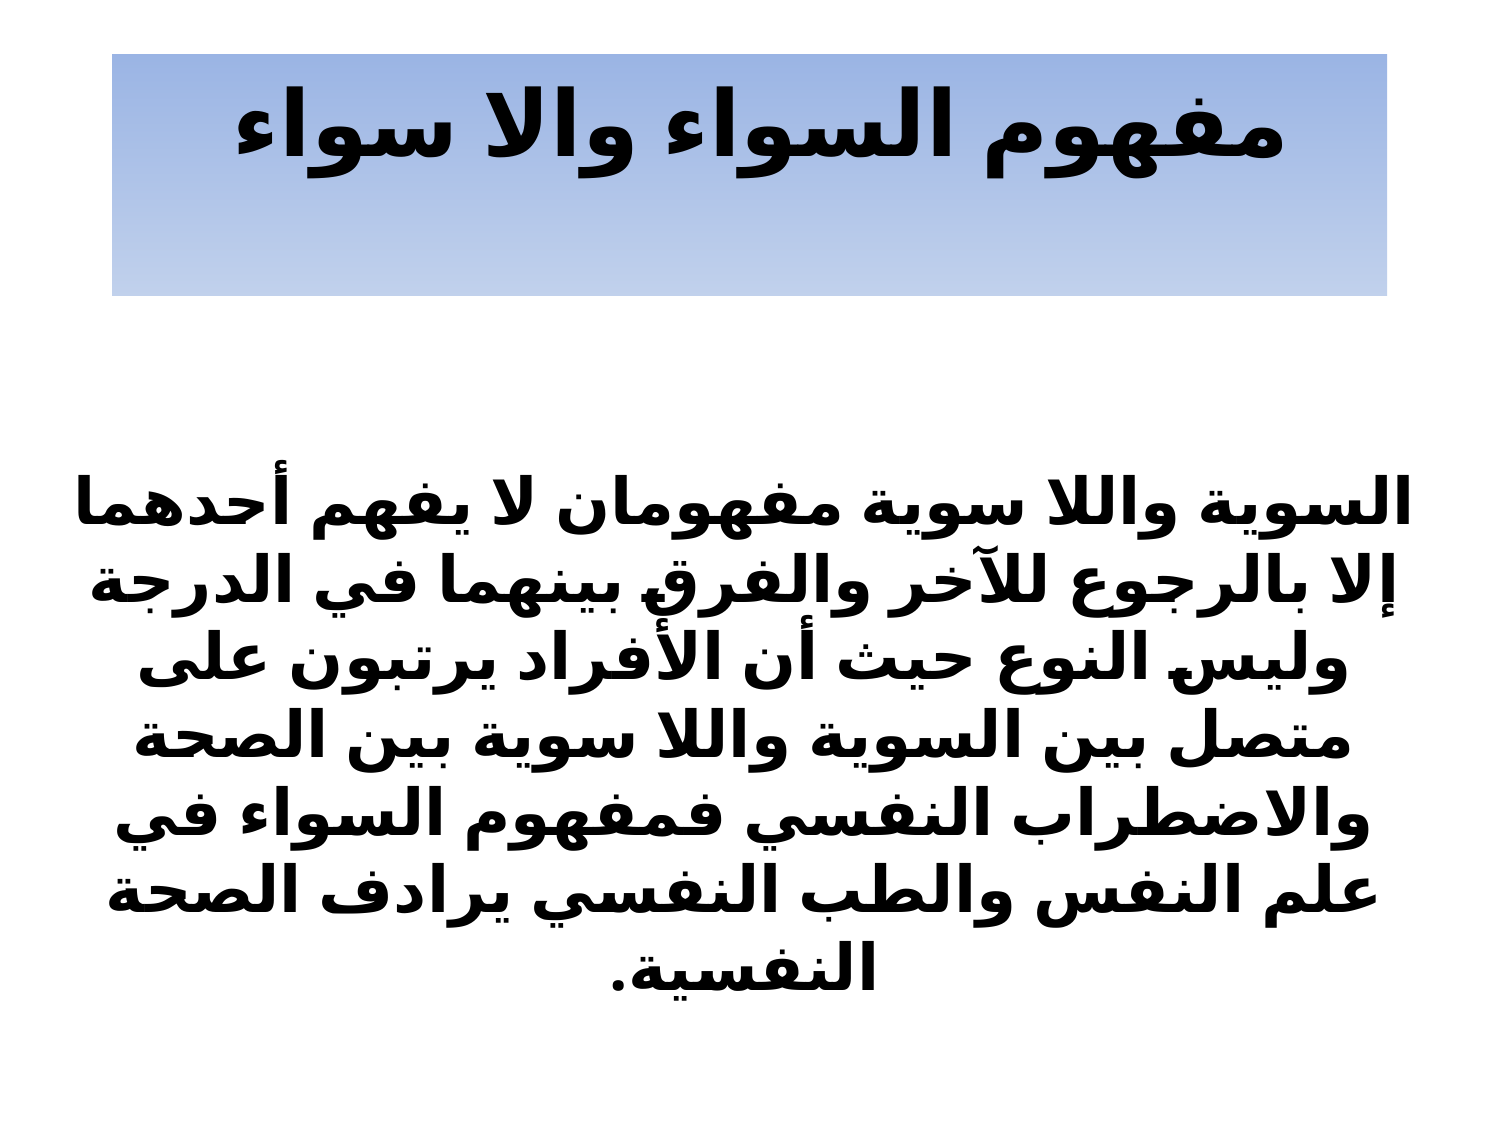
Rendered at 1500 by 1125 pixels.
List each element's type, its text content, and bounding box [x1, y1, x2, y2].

subtitle السوية واللا سوية مفهومان لا يفهم أحدهما إلا بالرجوع للآخر والفرق بينهما في الدرجة وليس النوع حيث أن الأفراد يرتبون على متصل بين السوية واللا سوية بين الصحة والاضطراب النفسي فمفهوم السواء في علم النفس والطب النفسي يرادف الصحة النفسية. [41, 361, 1447, 1012]
title مفهوم السواء والا سواء [112, 54, 1388, 296]
